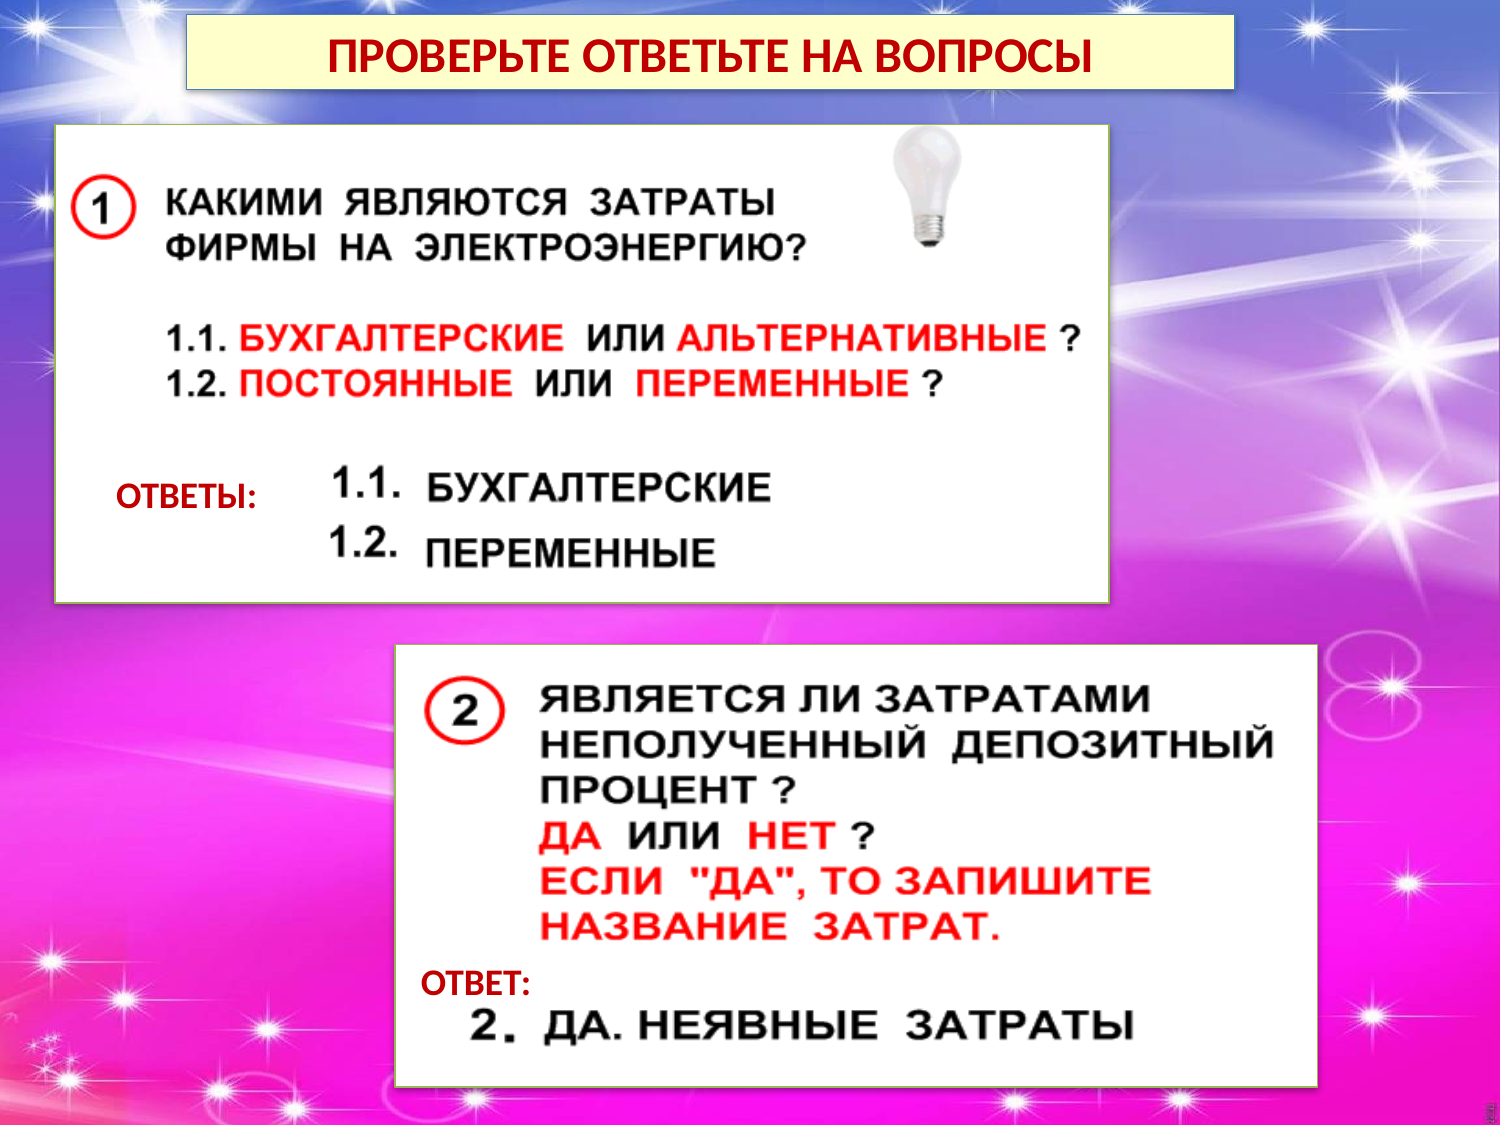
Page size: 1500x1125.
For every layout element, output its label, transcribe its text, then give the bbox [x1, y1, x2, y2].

text_box ПРОВЕРЬТЕ ОТВЕТЬТЕ НА ВОПРОСЫ [186, 14, 1236, 90]
picture [0, 0, 1500, 1125]
